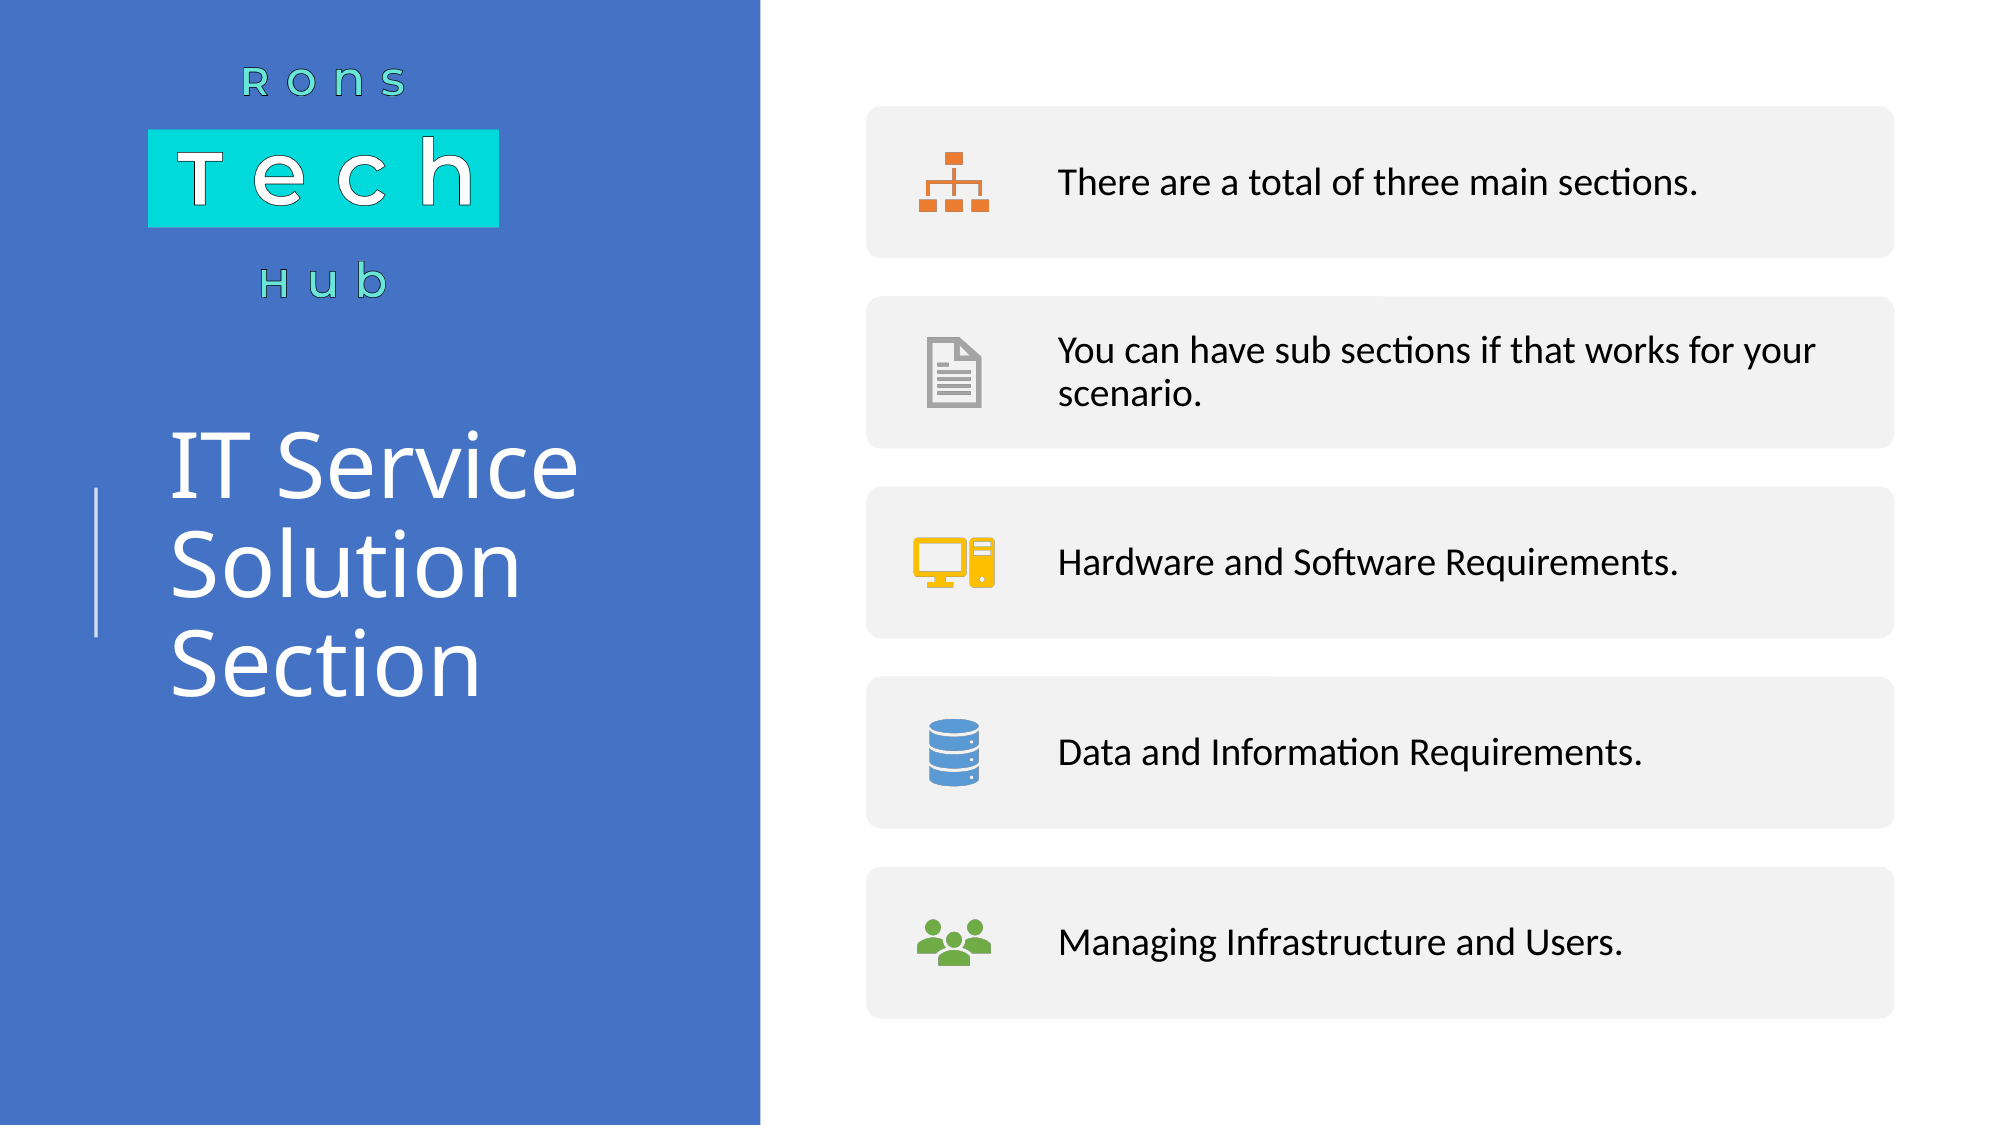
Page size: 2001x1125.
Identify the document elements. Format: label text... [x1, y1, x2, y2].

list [866, 105, 1895, 1020]
text_box [0, 0, 761, 1125]
title IT Service Solution Section [154, 116, 708, 1020]
picture [148, 0, 499, 357]
